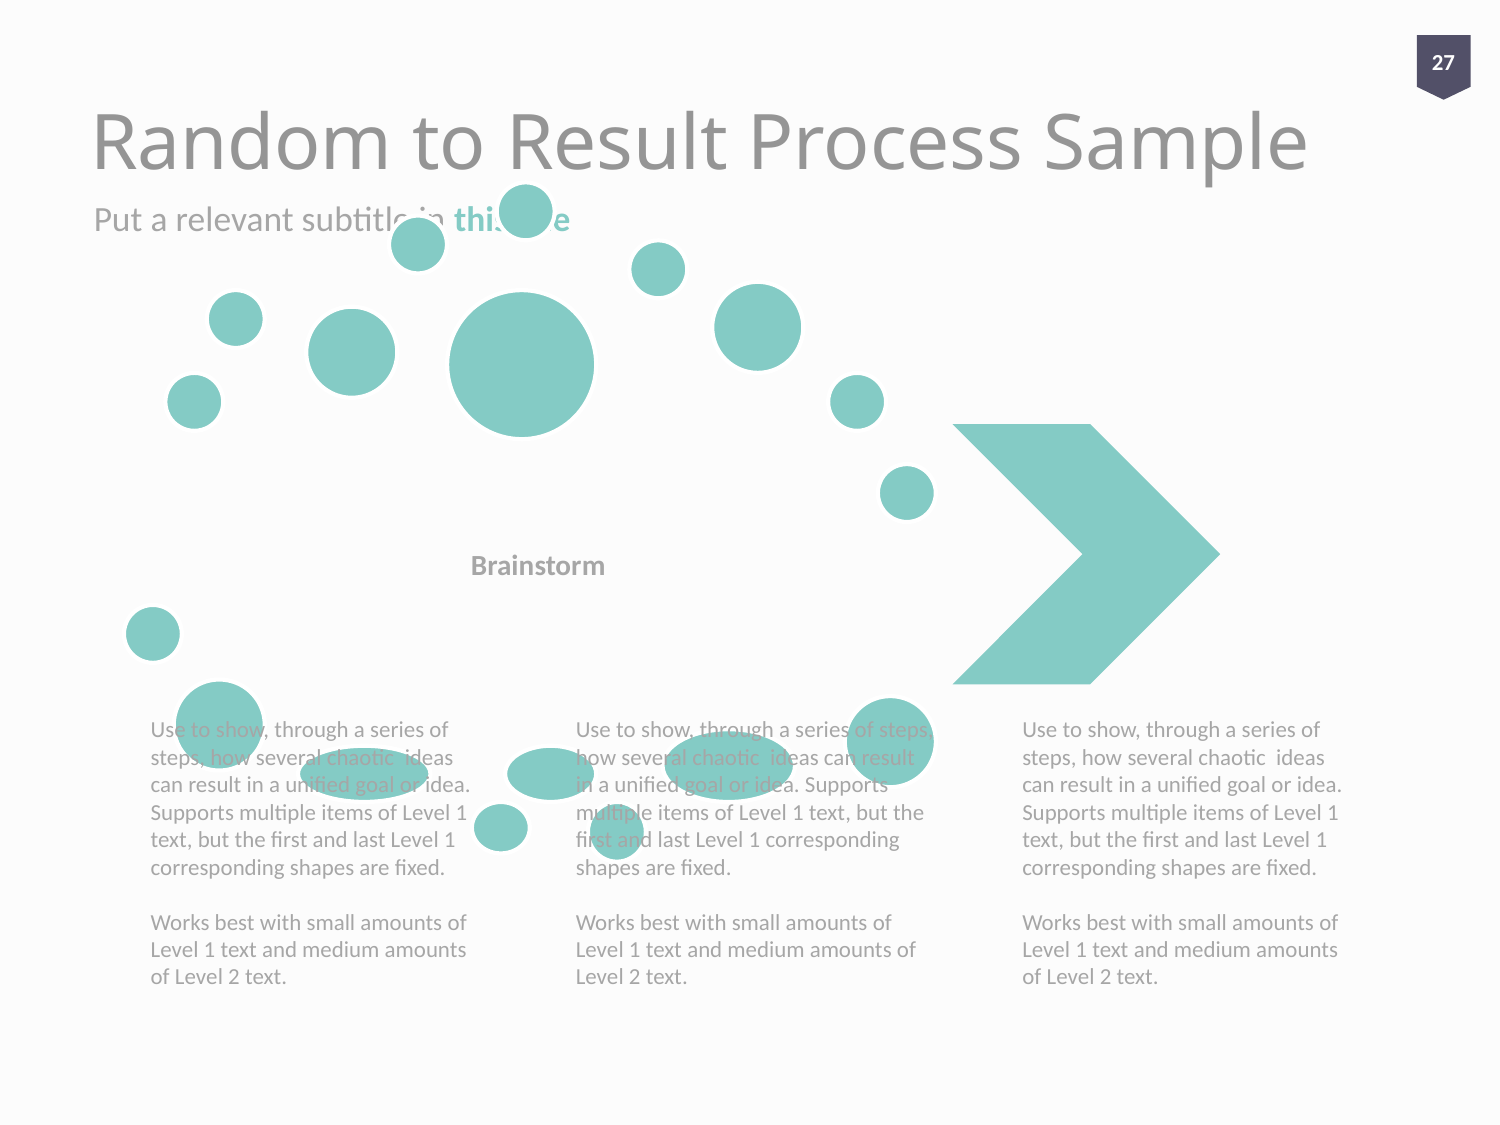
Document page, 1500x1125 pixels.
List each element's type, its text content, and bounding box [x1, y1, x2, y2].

text_box Use to show, through a series of steps, how several chaotic ideas can result in a unified goal or idea. Supports multiple items of Level 1 text, but the first and last Level 1 corresponding shapes are fixed. Works best with small amounts of Level 1 text and medium amounts of Level 2 text. [1007, 707, 1376, 997]
text_box Put a relevant subtitle in this line [78, 177, 798, 257]
text_box 27 [1414, 33, 1473, 102]
title Random to Result Process Sample [75, 45, 1400, 233]
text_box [123, 182, 1341, 803]
text_box Use to show, through a series of steps, how several chaotic ideas can result in a unified goal or idea. Supports multiple items of Level 1 text, but the first and last Level 1 corresponding shapes are fixed. Works best with small amounts of Level 1 text and medium amounts of Level 2 text. [561, 811, 951, 997]
text_box Use to show, through a series of steps, how several chaotic ideas can result in a unified goal or idea. Supports multiple items of Level 1 text, but the first and last Level 1 corresponding shapes are fixed. Works best with small amounts of Level 1 text and medium amounts of Level 2 text. [135, 811, 505, 997]
